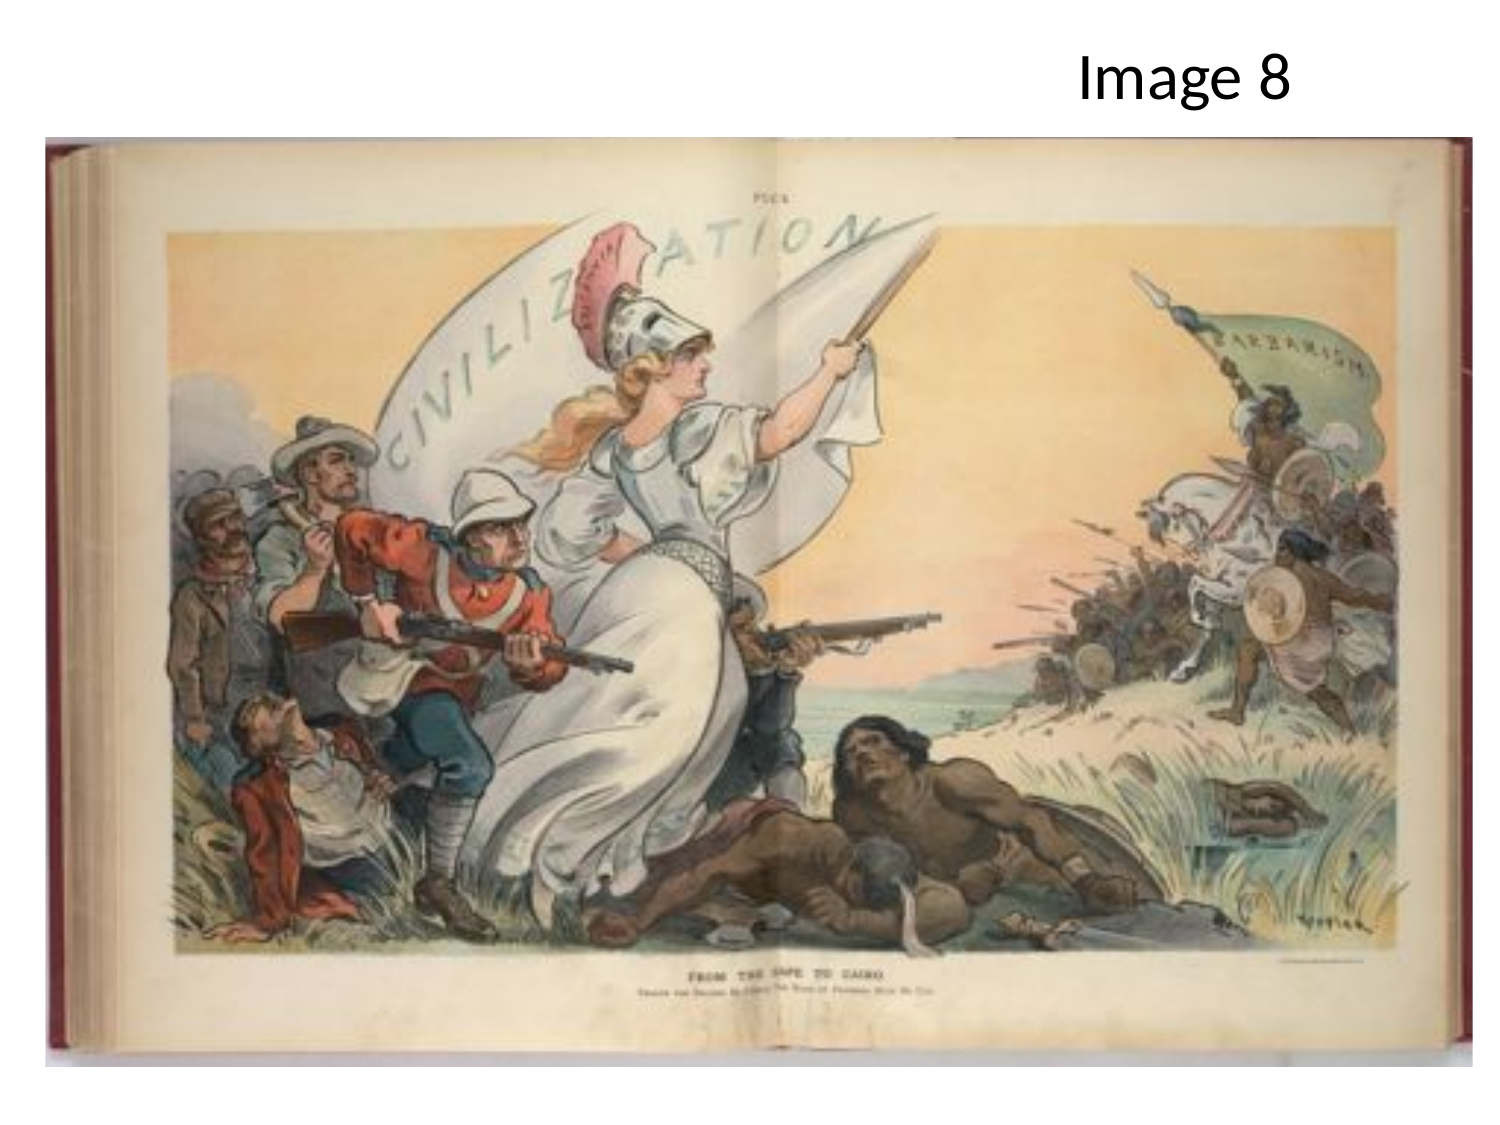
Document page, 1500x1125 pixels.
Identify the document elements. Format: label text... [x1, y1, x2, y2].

text_box Image 8 [1062, 25, 1500, 121]
picture [45, 137, 1473, 1067]
